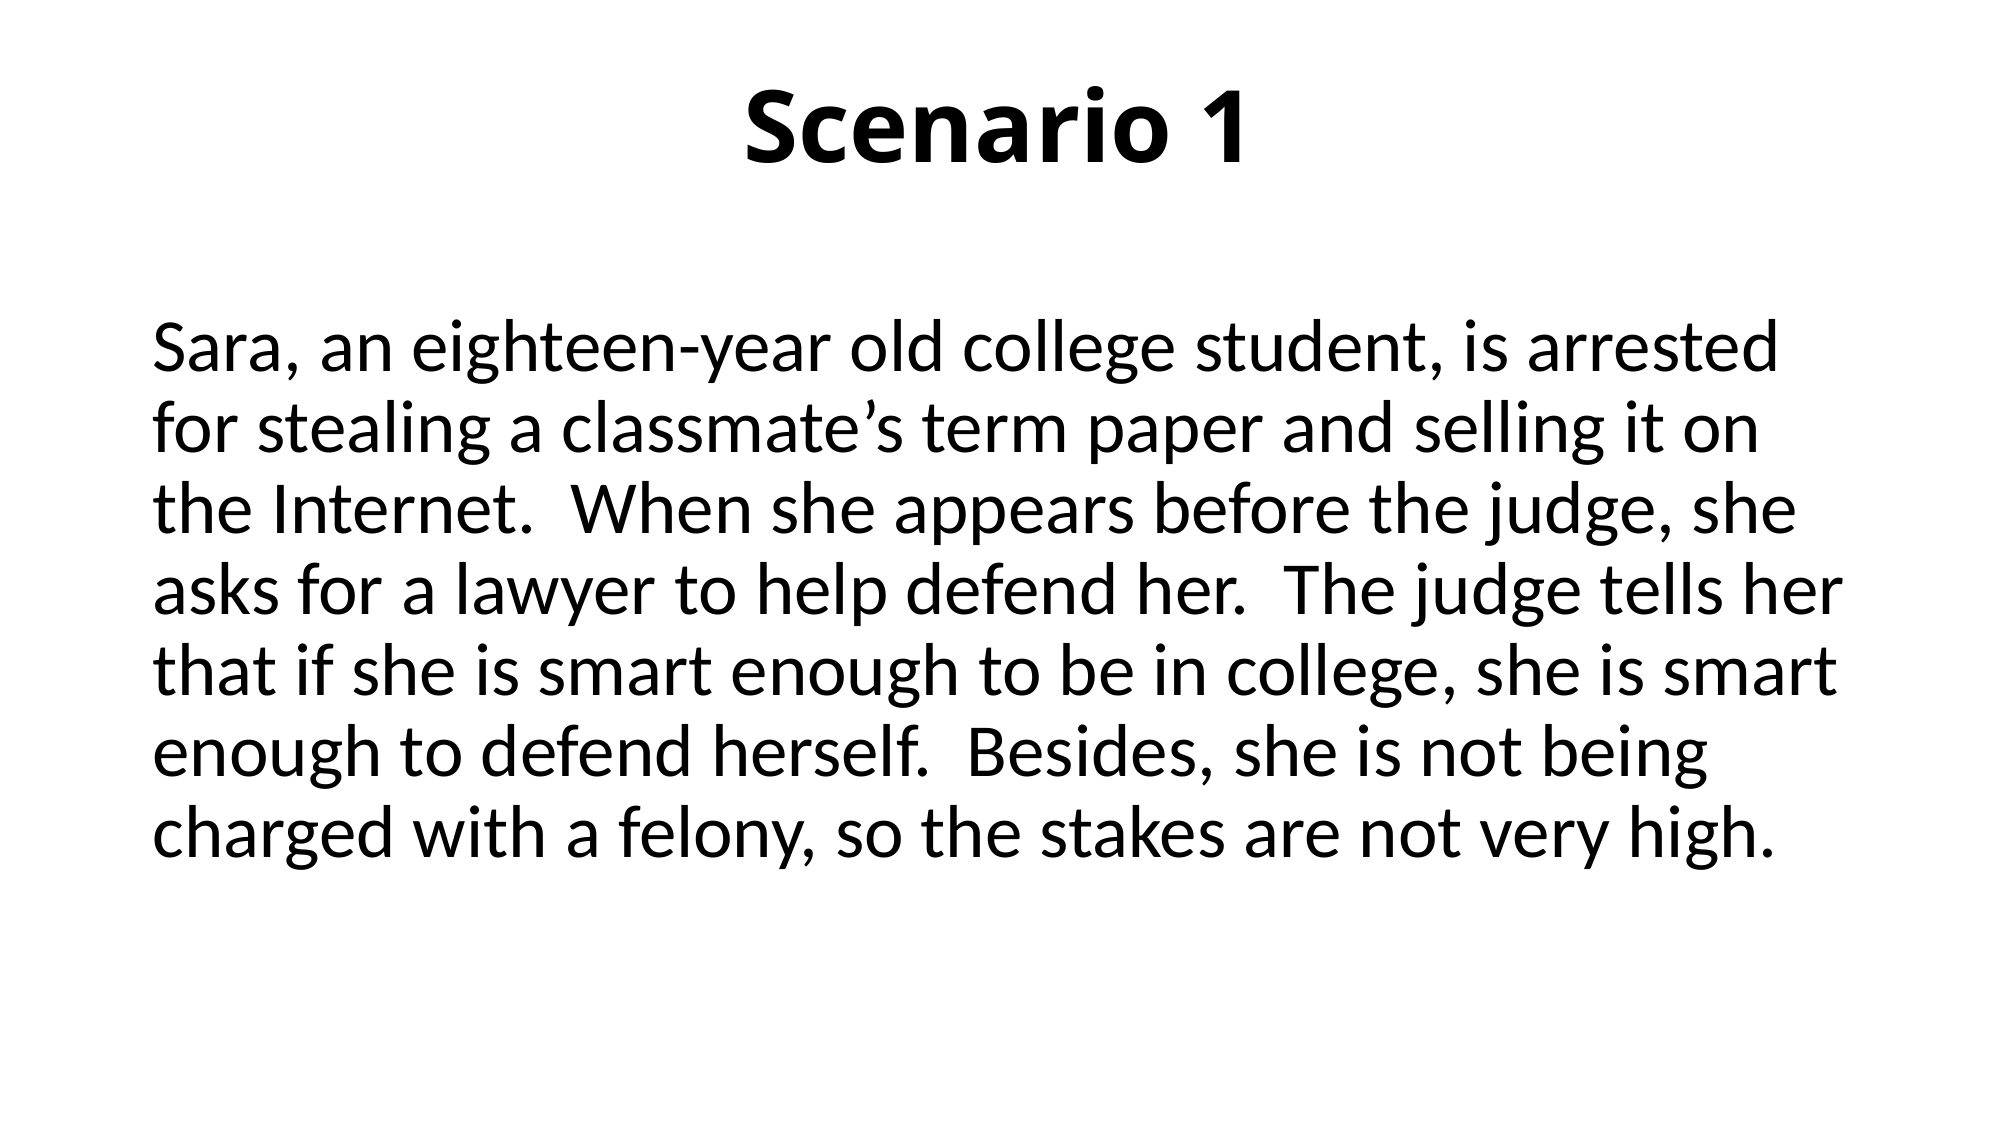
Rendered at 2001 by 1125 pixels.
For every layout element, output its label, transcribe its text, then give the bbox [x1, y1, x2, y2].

list Sara, an eighteen-year old college student, is arrested for stealing a classmate’s term paper and selling it on the Internet. When she appears before the judge, she asks for a lawyer to help defend her. The judge tells her that if she is smart enough to be in college, she is smart enough to defend herself. Besides, she is not being charged with a felony, so the stakes are not very high. [137, 299, 1863, 1014]
title Scenario 1 [137, 102, 1863, 278]
